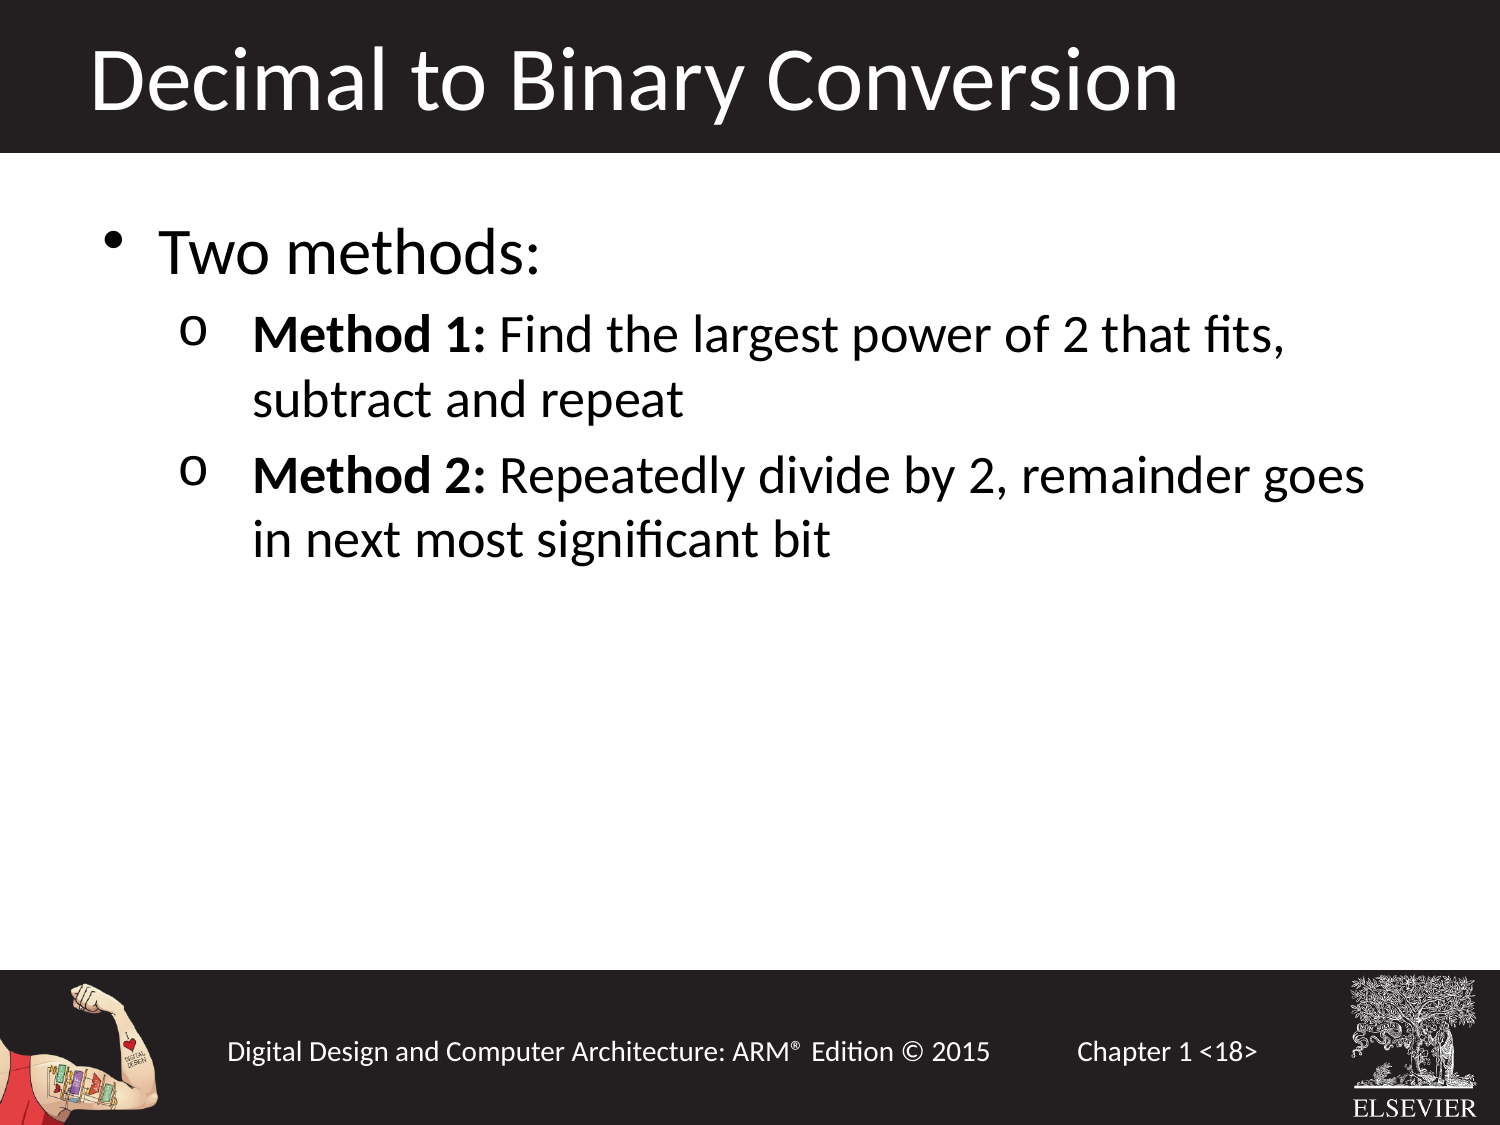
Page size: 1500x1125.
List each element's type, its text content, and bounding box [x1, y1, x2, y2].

text_box [87, 174, 1413, 1025]
picture [0, 979, 163, 1125]
text_box Decimal to Binary Conversion [75, 11, 1375, 136]
picture [1350, 974, 1477, 1117]
text_box Two methods: Method 1: Find the largest power of 2 that fits, subtract and repeat Method 2: Repeatedly divide by 2, remainder goes in next most significant bit [87, 1025, 1413, 1050]
